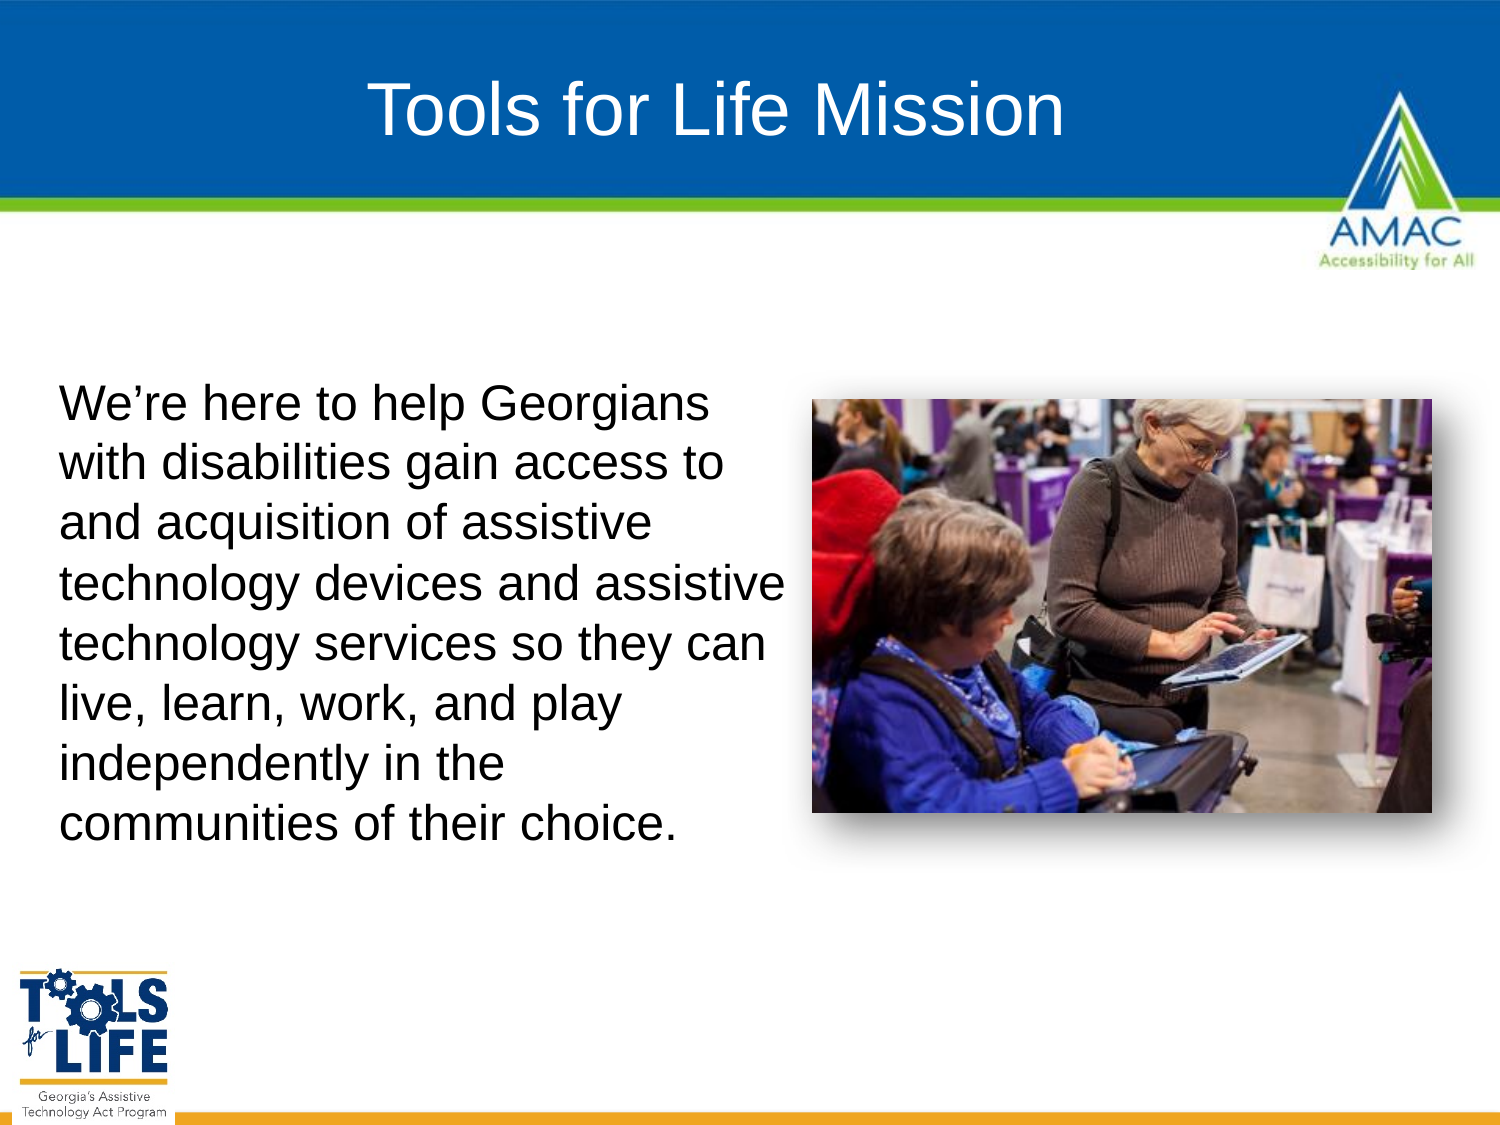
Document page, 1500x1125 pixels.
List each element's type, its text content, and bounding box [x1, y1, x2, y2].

list We’re here to help Georgians with disabilities gain access to and acquisition of assistive technology devices and assistive technology services so they can live, learn, work, and play independently in the communities of their choice. [43, 362, 813, 1031]
title Tools for Life Mission [142, 53, 1293, 179]
picture [812, 399, 1432, 813]
picture [12, 962, 175, 1125]
picture [0, 0, 1500, 270]
